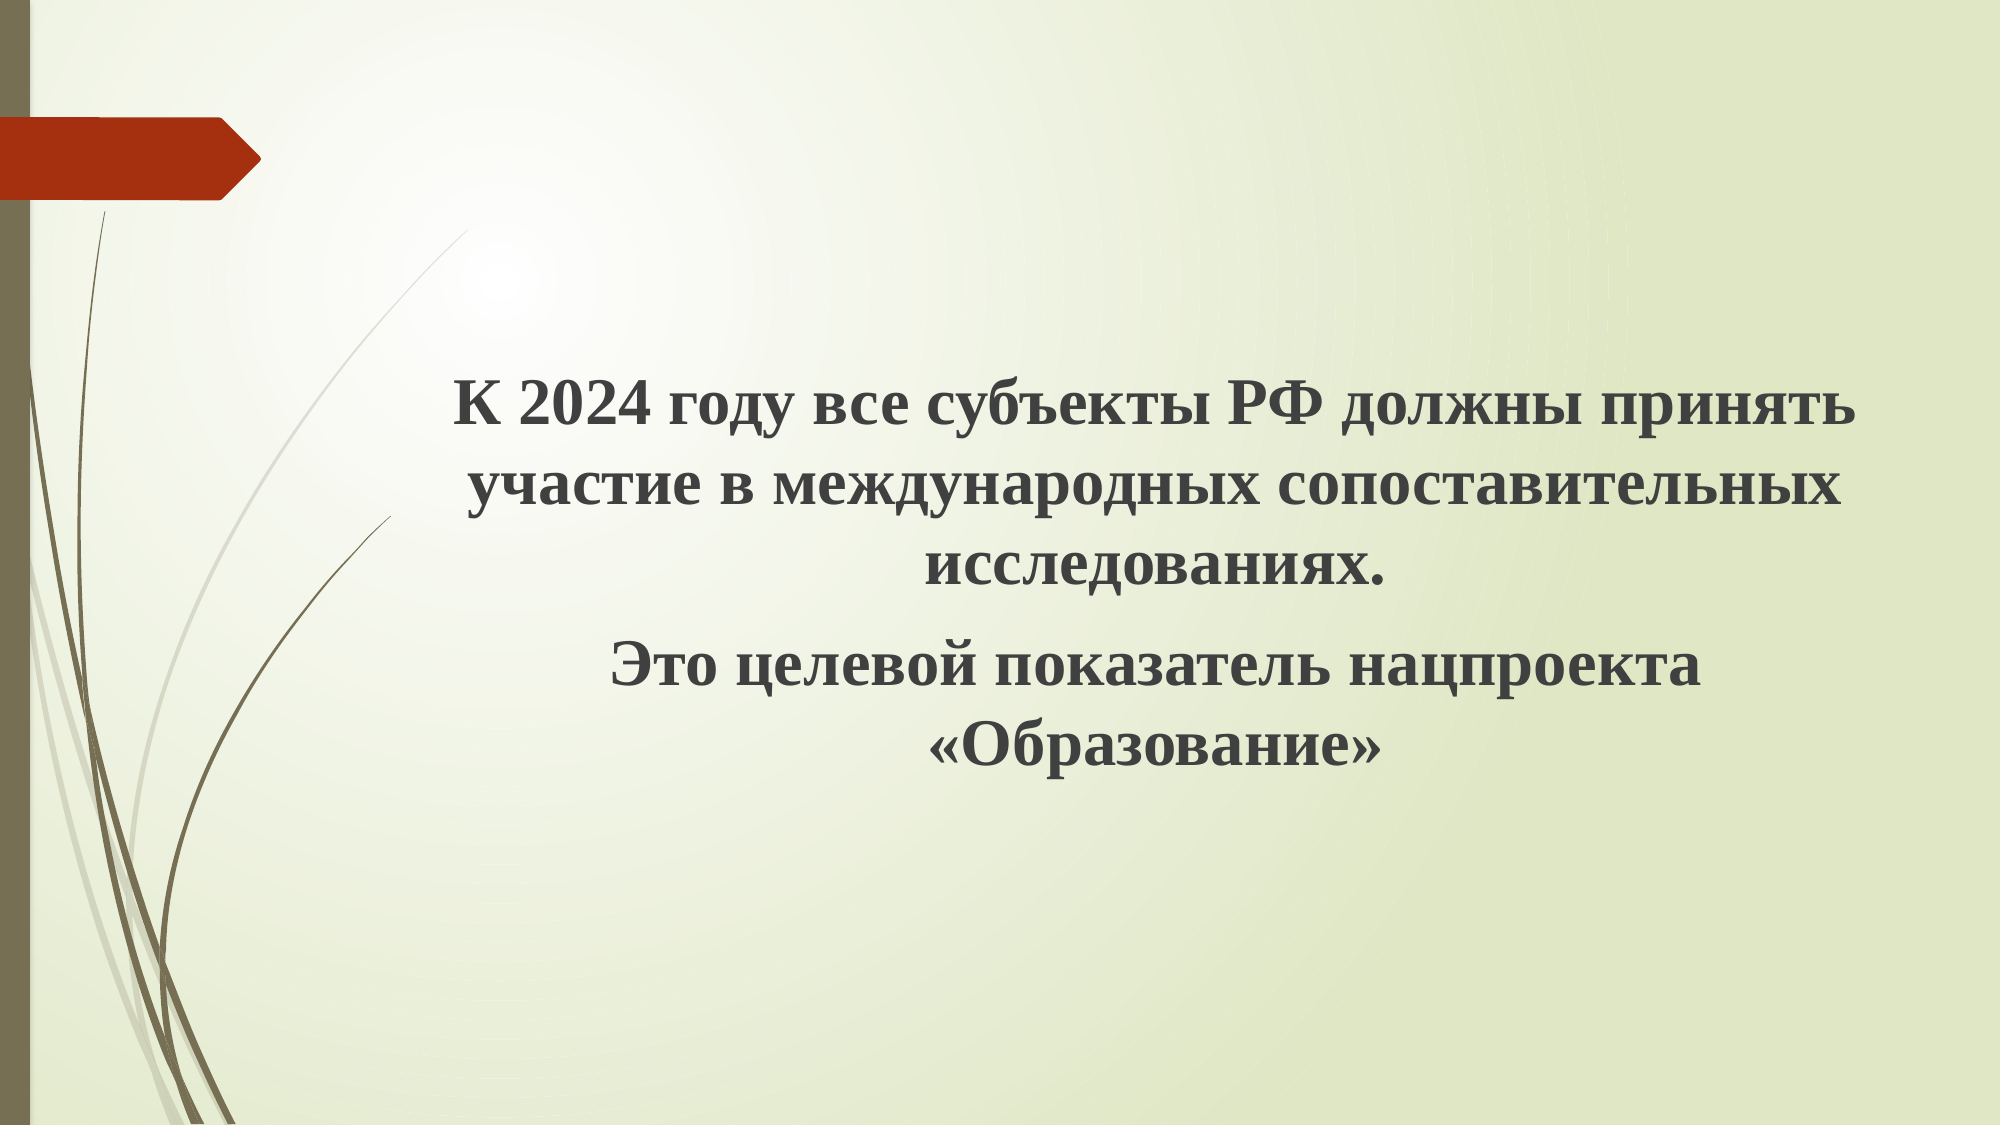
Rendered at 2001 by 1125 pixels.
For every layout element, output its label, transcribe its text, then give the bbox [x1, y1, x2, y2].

list К 2024 году все субъекты РФ должны принять участие в международных сопоставительных исследованиях. Это целевой показатель нацпроекта «Образование» [424, 350, 1888, 970]
